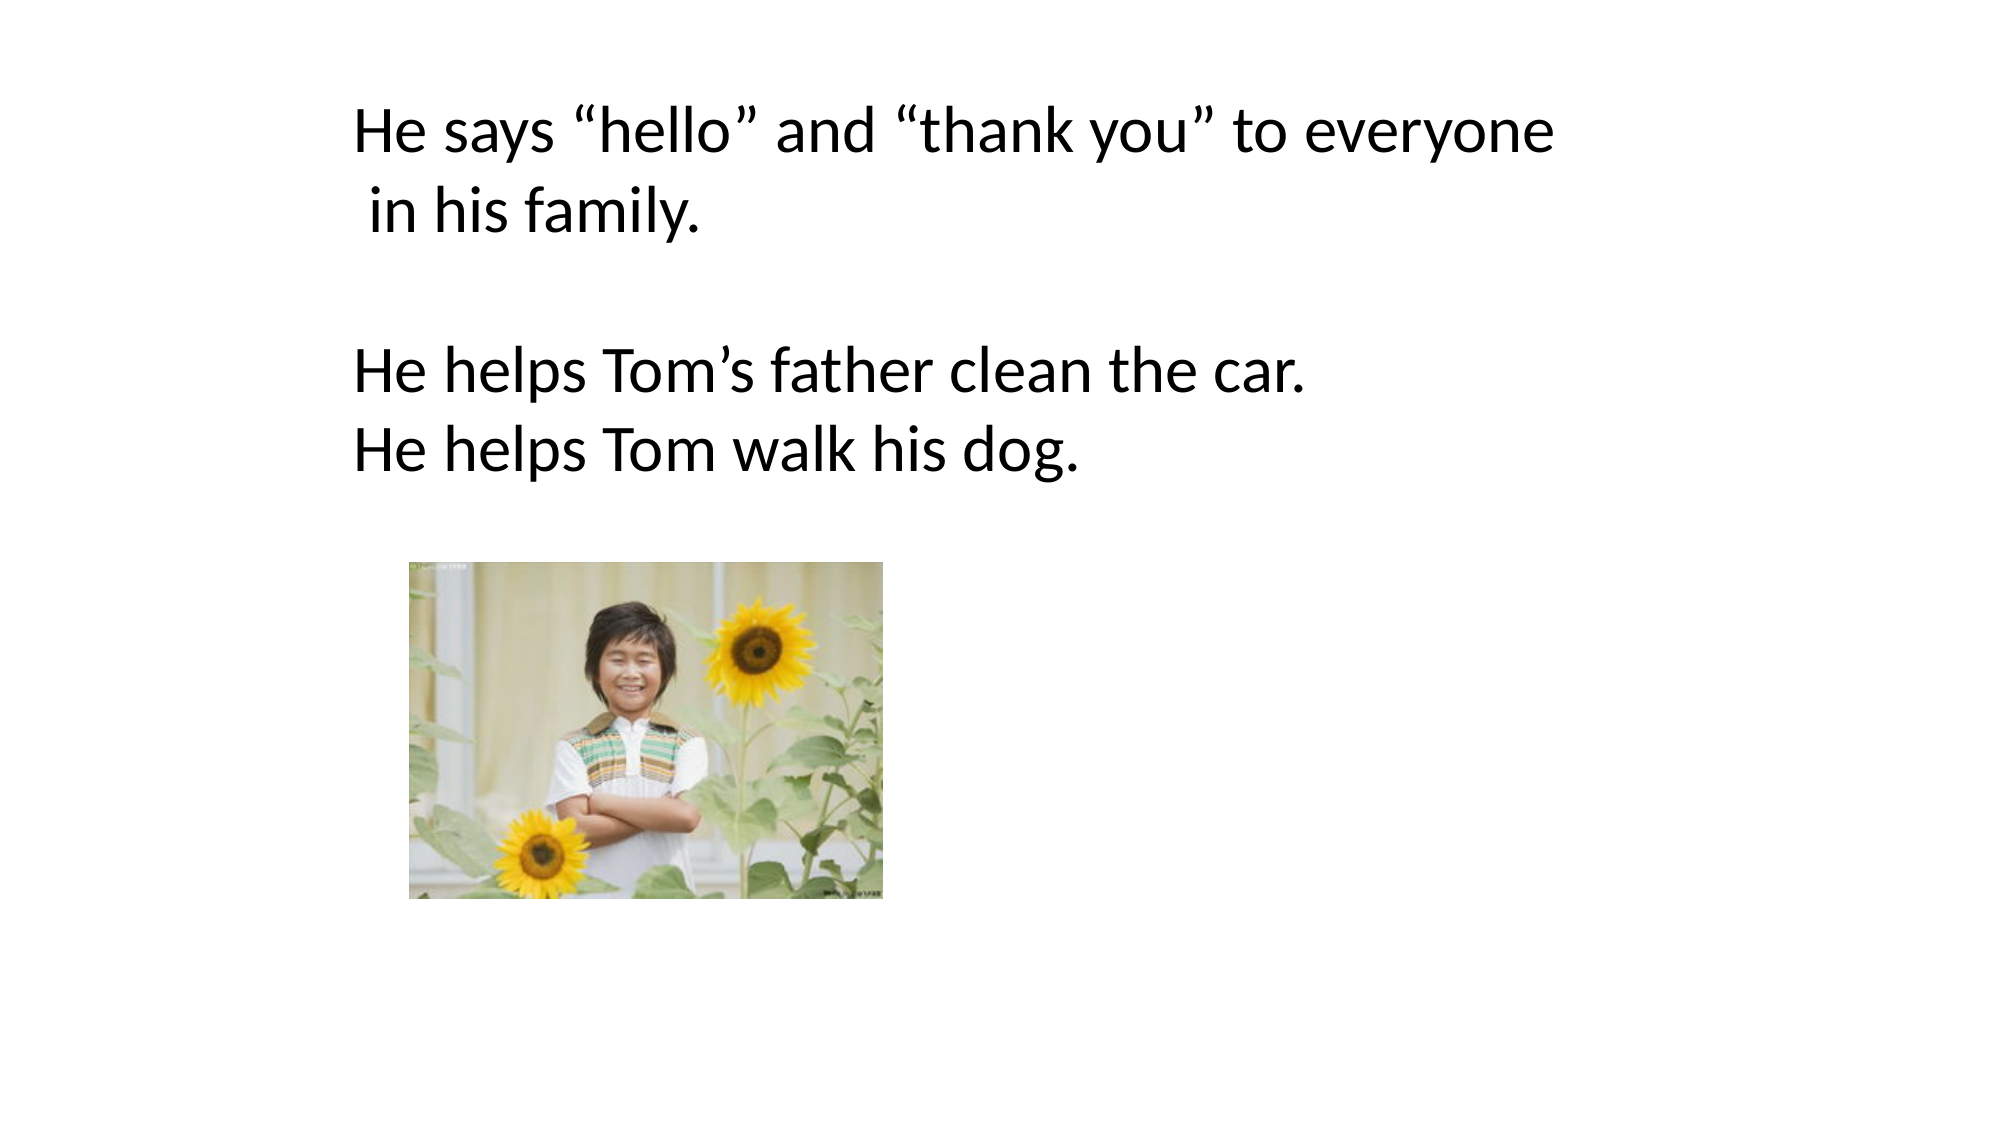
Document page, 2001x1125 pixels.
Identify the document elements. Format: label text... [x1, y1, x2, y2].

picture [409, 562, 883, 899]
text_box He says “hello” and “thank you” to everyone in his family. He helps Tom’s father clean the car. He helps Tom walk his dog. [338, 78, 1572, 493]
